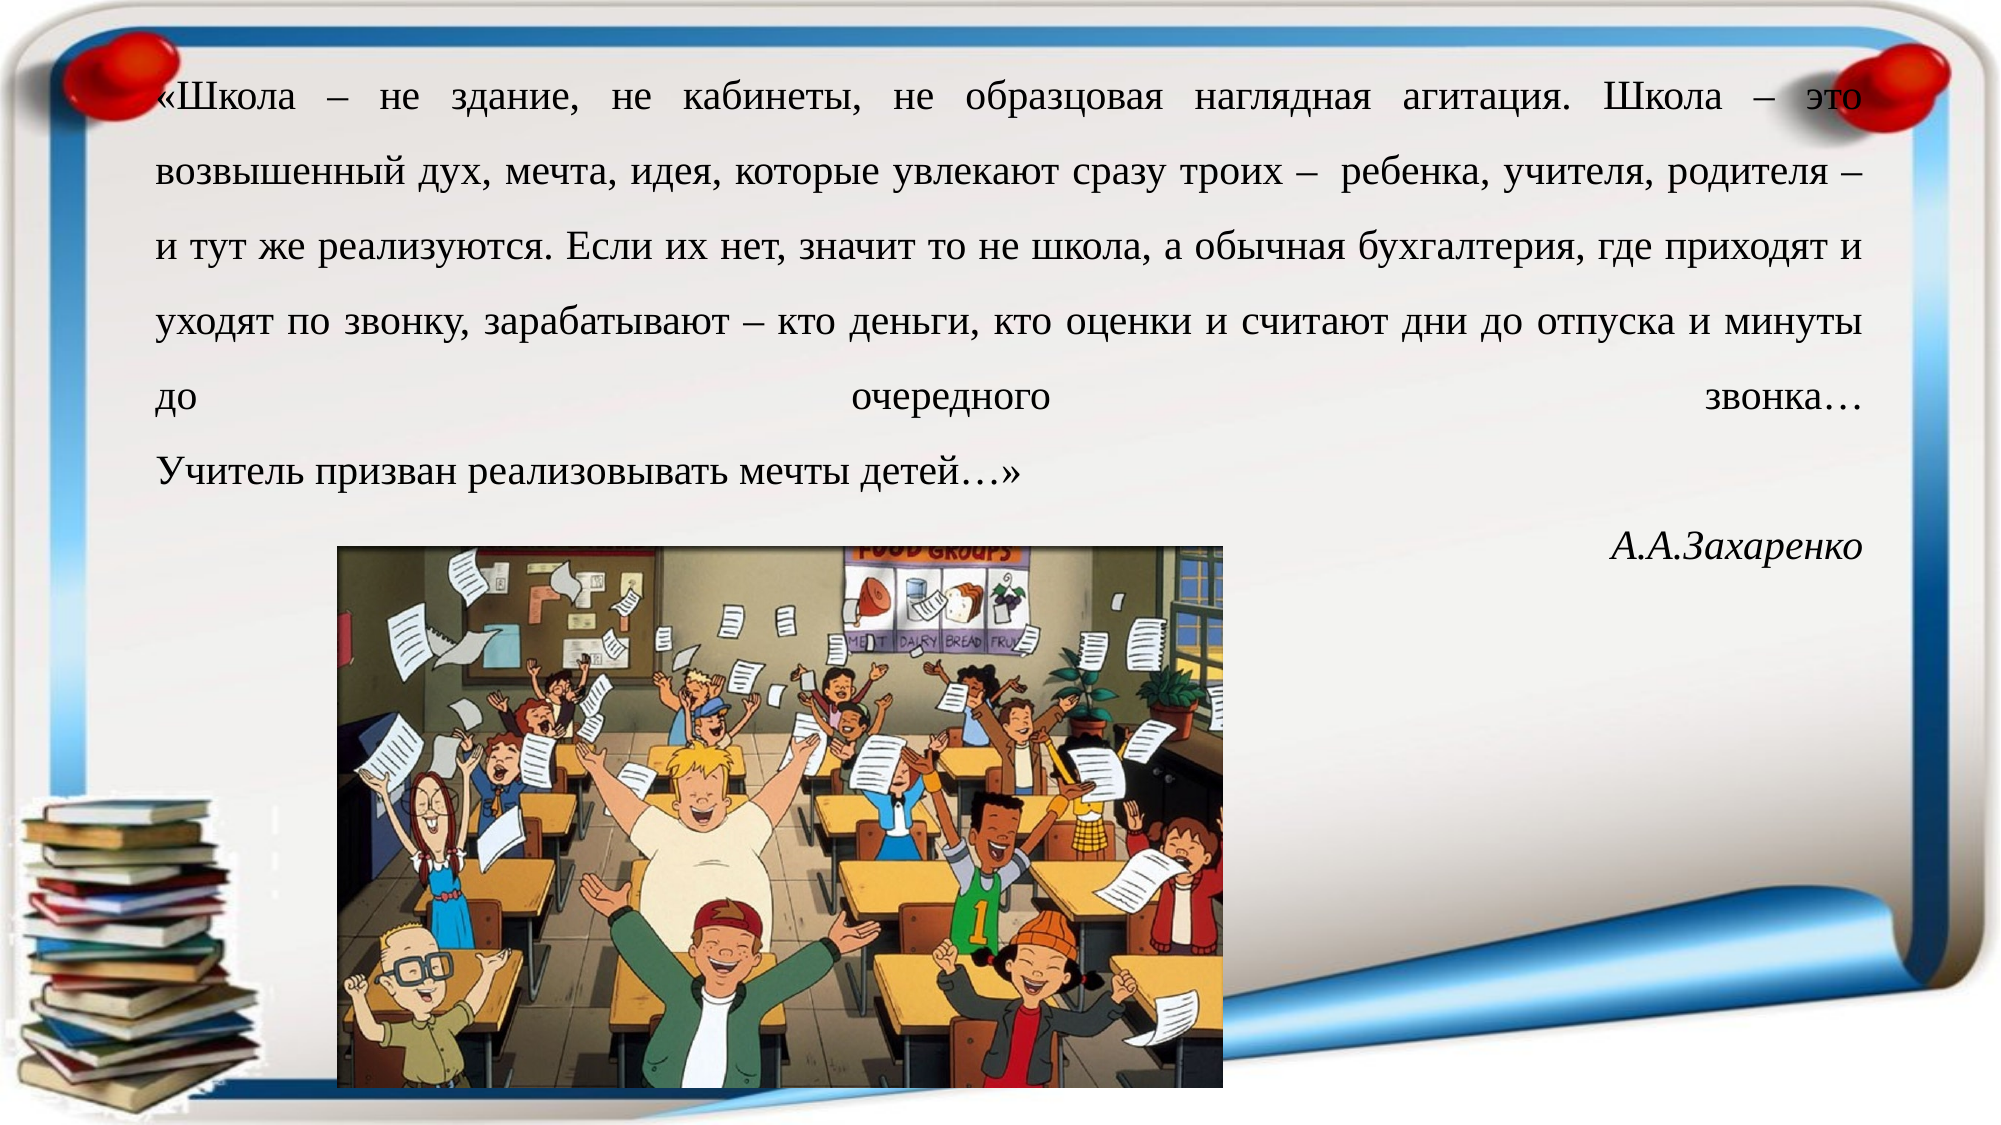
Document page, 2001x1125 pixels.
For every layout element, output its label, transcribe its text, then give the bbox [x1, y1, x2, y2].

text_box «Школа – не здание, не кабинеты, не образцовая наглядная агитация. Школа – это возвышенный дух, мечта, идея, которые увлекают сразу троих – ребенка, учителя, родителя – и тут же реализуются. Если их нет, значит то не школа, а обычная бухгалтерия, где приходят и уходят по звонку, зарабатывают – кто деньги, кто оценки и считают дни до отпуска и минуты до очередного звонка… Учитель призван реализовывать мечты детей…» А.А.Захаренко [140, 35, 1879, 576]
picture [0, 0, 2001, 1125]
